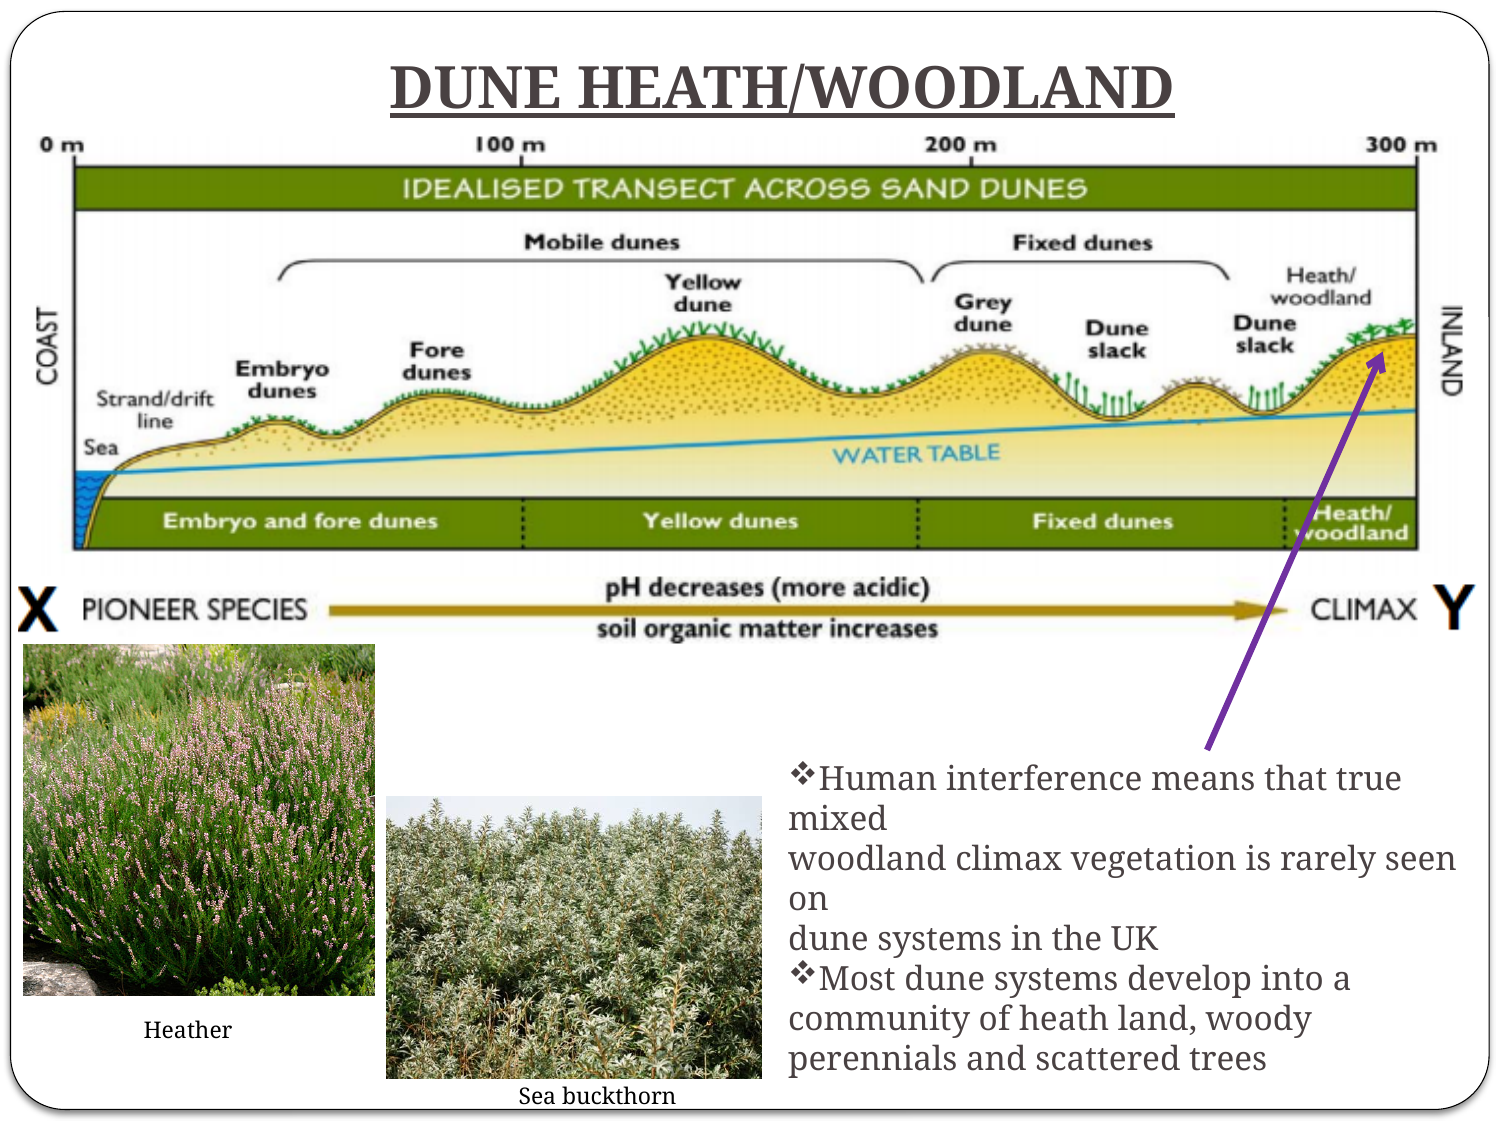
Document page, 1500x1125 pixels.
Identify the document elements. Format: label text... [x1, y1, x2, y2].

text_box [1095, 462, 1495, 639]
picture [17, 128, 1477, 997]
picture [386, 796, 762, 1079]
text_box Sea buckthorn [503, 1088, 715, 1117]
text_box DUNE HEATH/WOODLAND [374, 43, 1278, 127]
text_box Human interference means that true mixed woodland climax vegetation is rarely seen on dune systems in the UK Most dune systems develop into a community of heath land, woody perennials and scattered trees [773, 749, 1500, 1085]
text_box Heather [128, 1007, 282, 1051]
